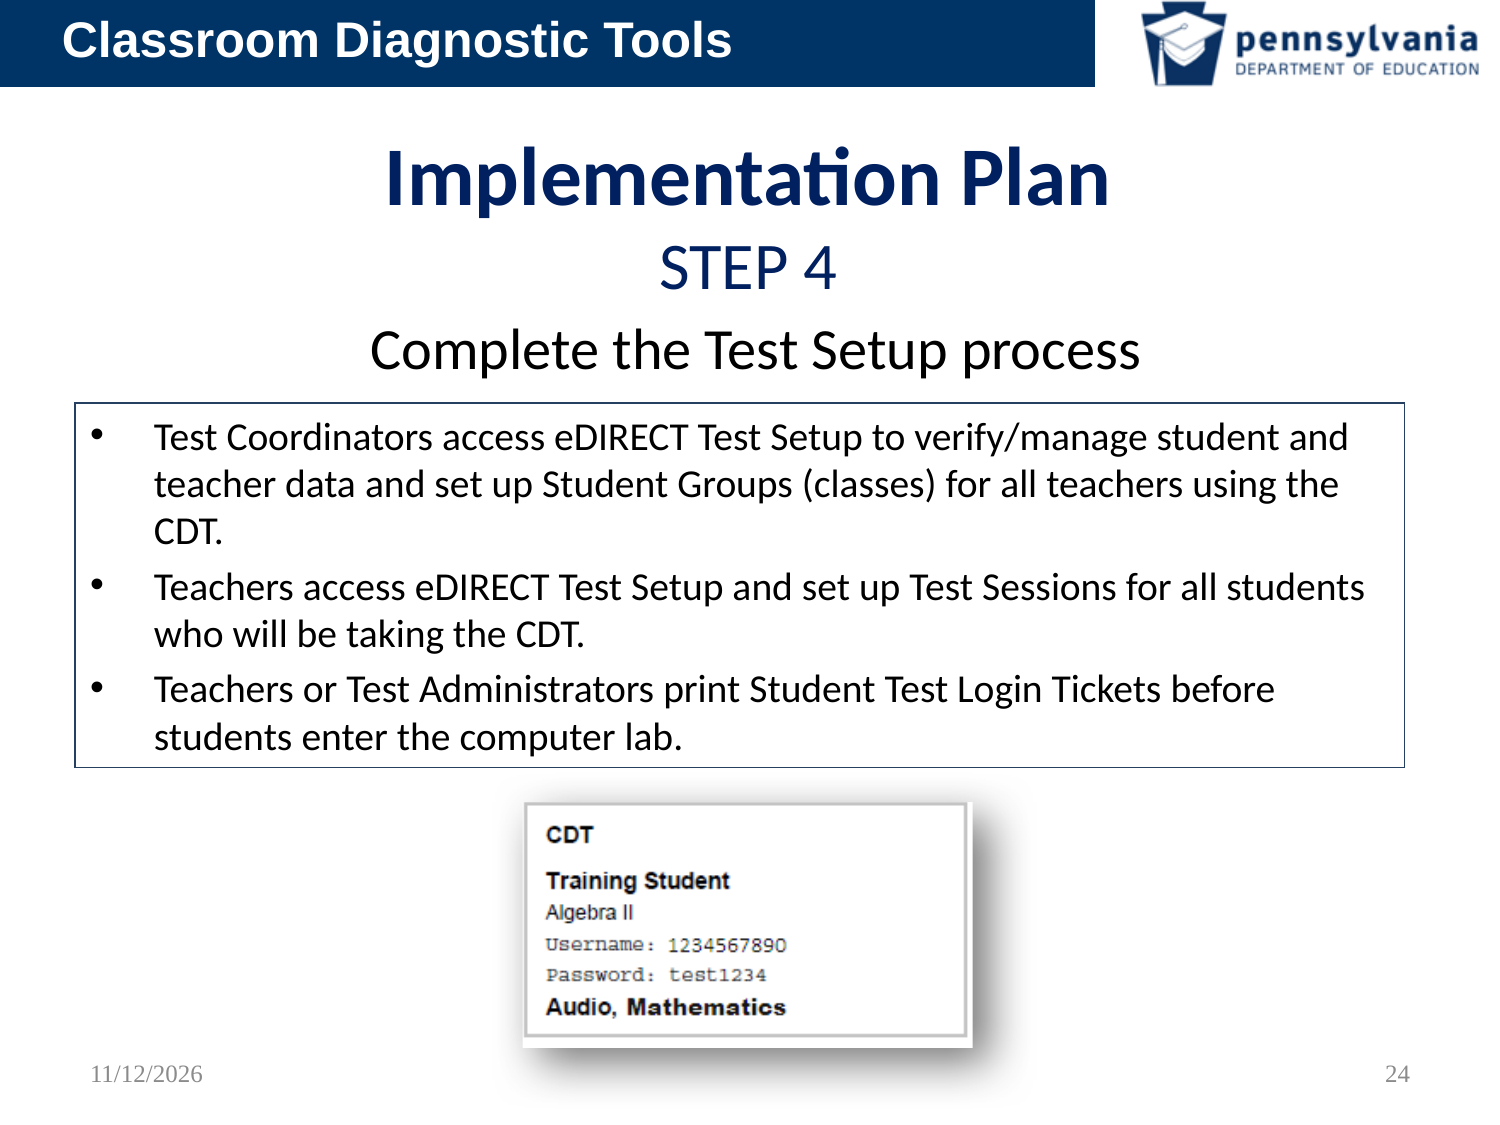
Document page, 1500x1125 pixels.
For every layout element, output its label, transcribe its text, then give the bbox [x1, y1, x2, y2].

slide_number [75, 1042, 425, 1103]
slide_number 24 [1074, 1042, 1425, 1103]
title Implementation Plan STEP 4 Complete the Test Setup process [73, 146, 1424, 359]
picture [522, 802, 973, 1048]
picture [1134, 0, 1485, 90]
list Test Coordinators access eDIRECT Test Setup to verify/manage student and teacher data and set up Student Groups (classes) for all teachers using the CDT. Teachers access eDIRECT Test Setup and set up Test Sessions for all students who will be taking the CDT. Teachers or Test Administrators print Student Test Login Tickets before students enter the computer lab. [74, 402, 1405, 768]
